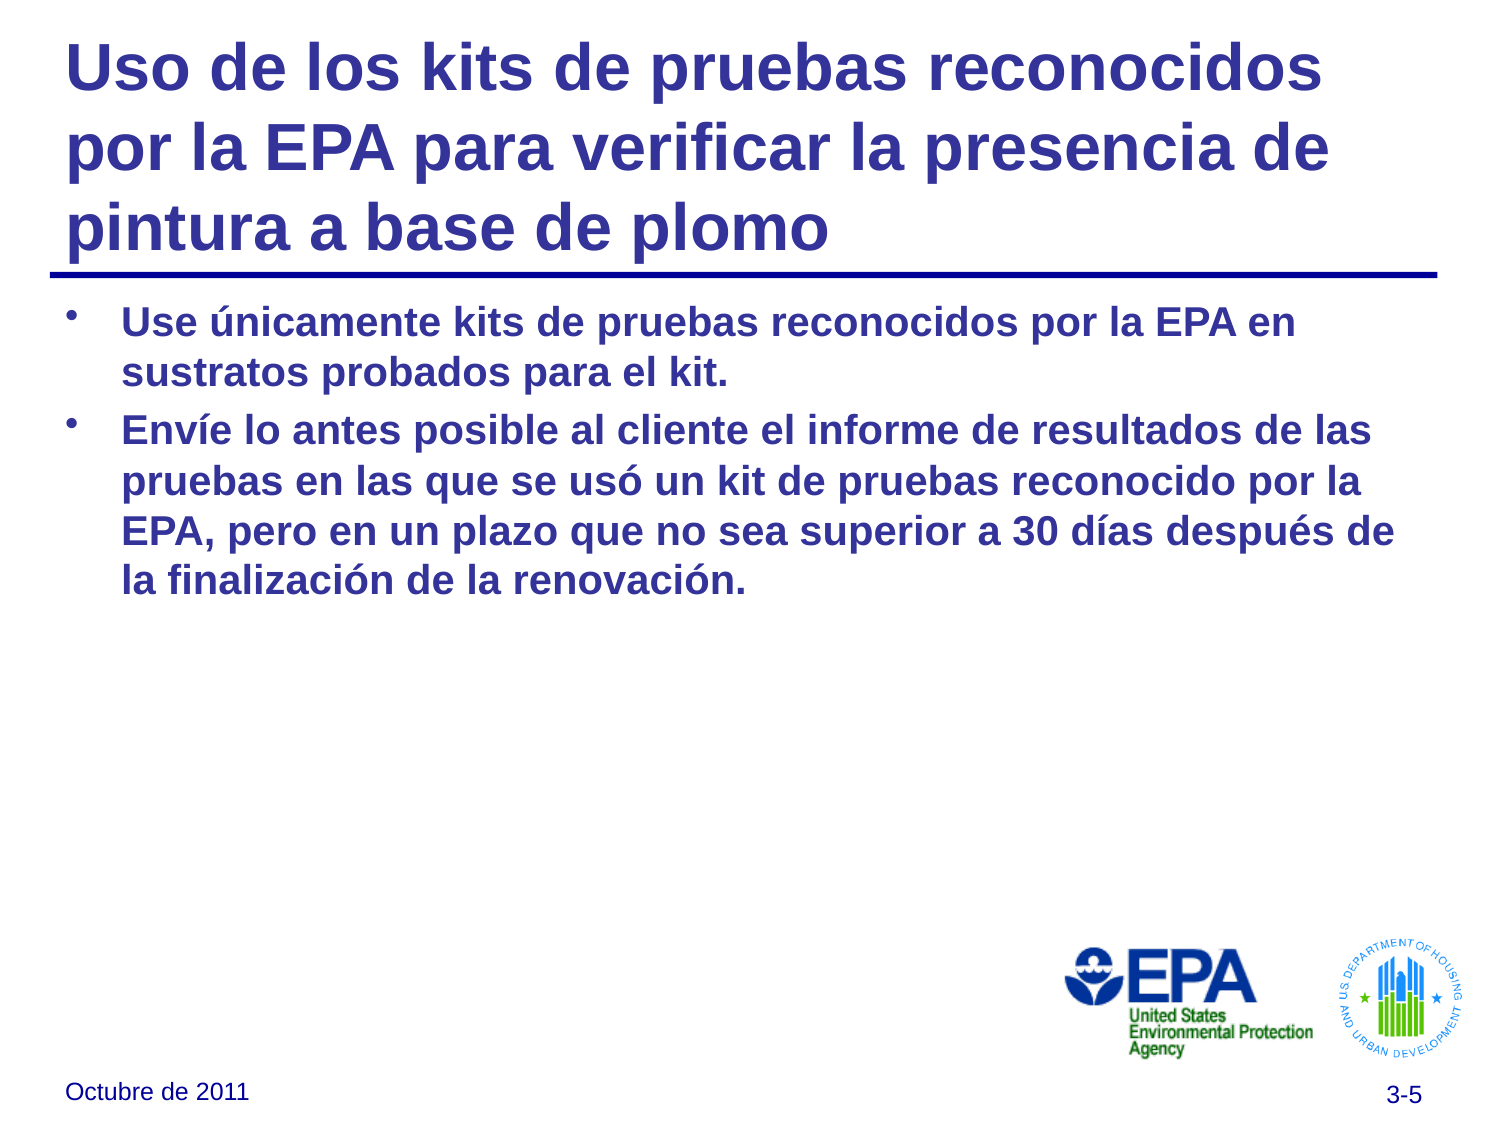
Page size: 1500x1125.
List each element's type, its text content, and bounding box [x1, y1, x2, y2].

list Use únicamente kits de pruebas reconocidos por la EPA en sustratos probados para el kit. Envíe lo antes posible al cliente el informe de resultados de las pruebas en las que se usó un kit de pruebas reconocido por la EPA, pero en un plazo que no sea superior a 30 días después de la finalización de la renovación. [49, 287, 1438, 988]
title Uso de los kits de pruebas reconocidos por la EPA para verificar la presencia de pintura a base de plomo [49, 49, 1438, 238]
picture [1062, 988, 1319, 1064]
slide_number 3-5 [1124, 1049, 1438, 1125]
picture [1337, 937, 1463, 1059]
slide_number Octubre de 2011 [49, 1049, 363, 1125]
